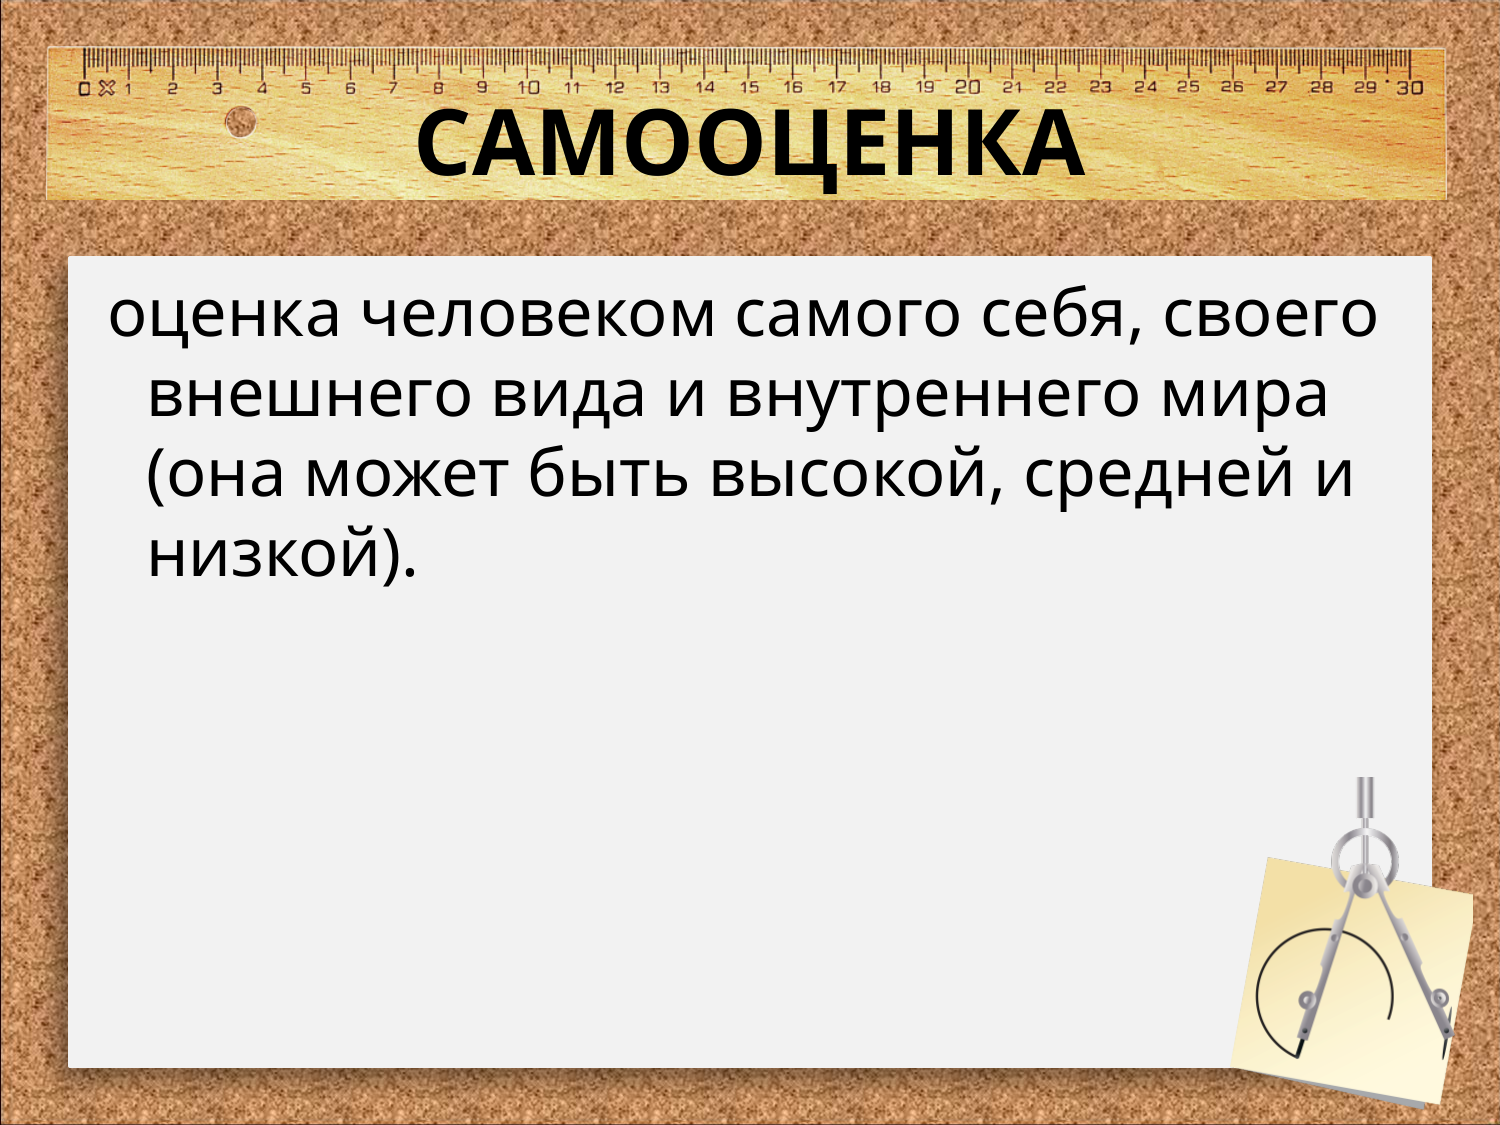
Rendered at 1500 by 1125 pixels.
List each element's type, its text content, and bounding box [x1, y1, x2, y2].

picture [0, 0, 1500, 1125]
list оценка человеком самого себя, своего внешнего вида и внутреннего мира (она может быть высокой, средней и низкой). [74, 262, 1426, 1006]
title САМООЦЕНКА [74, 44, 1426, 233]
